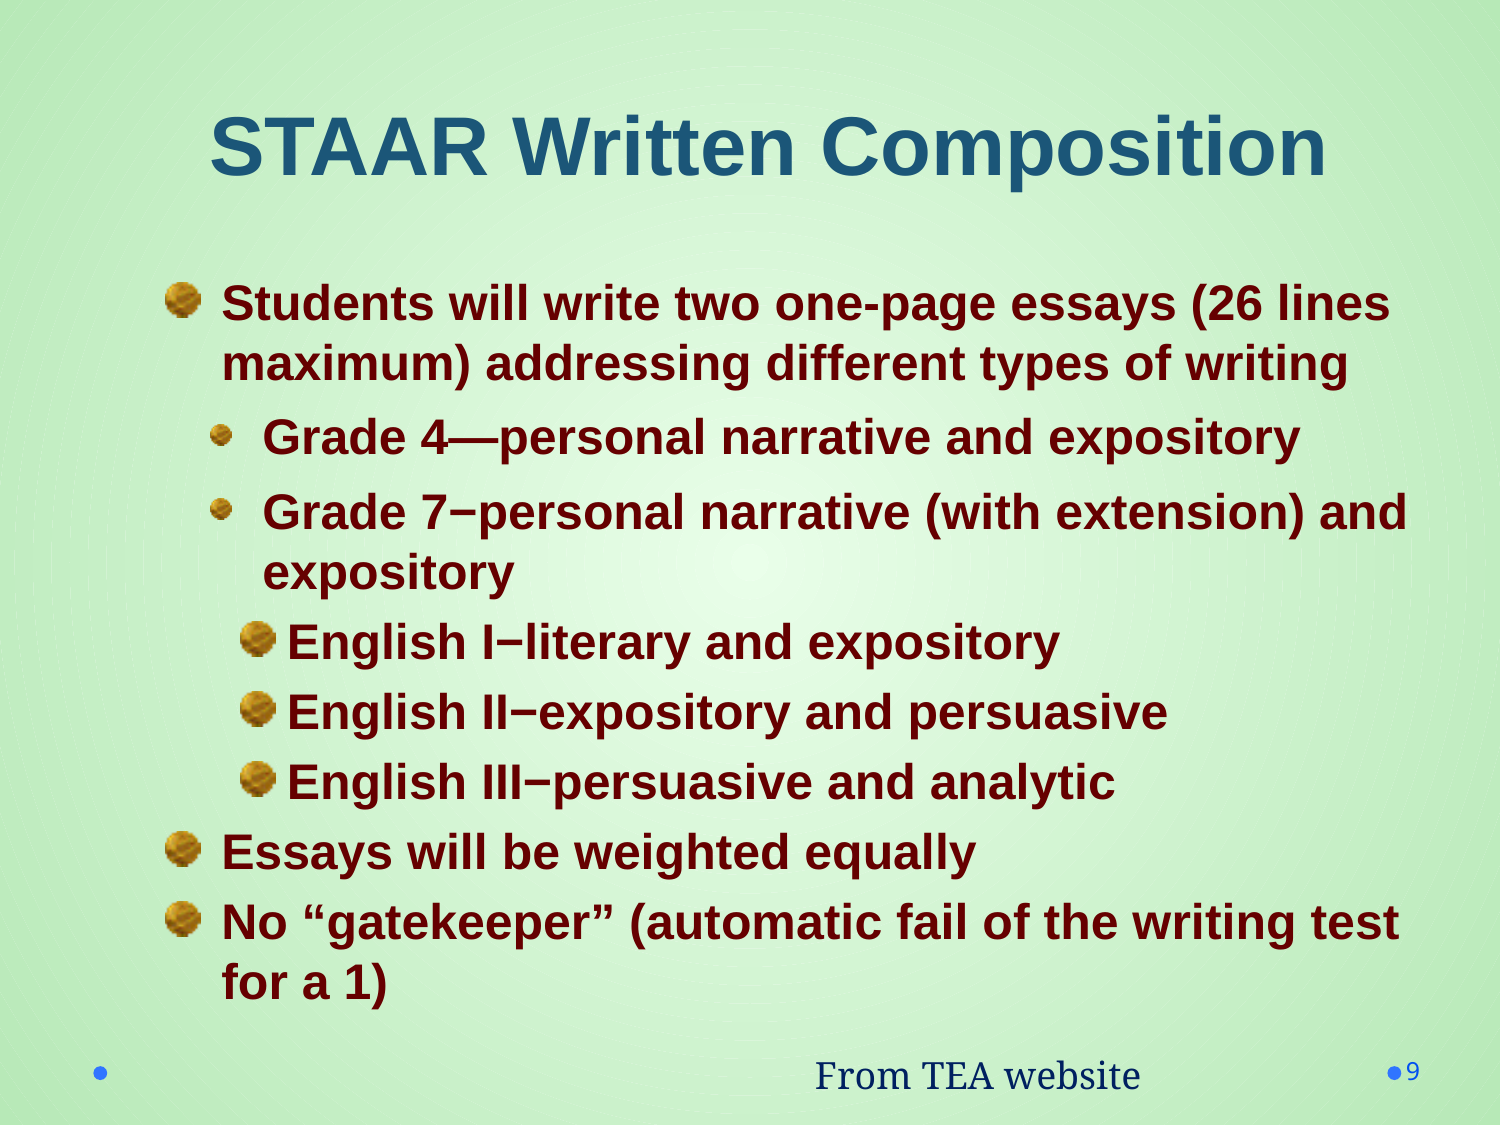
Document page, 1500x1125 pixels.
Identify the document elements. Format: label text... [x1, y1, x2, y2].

picture [240, 691, 276, 727]
slide_number 9 [1401, 1042, 1494, 1103]
picture [165, 831, 201, 867]
title STAAR Written Composition [100, 37, 1438, 200]
picture [240, 761, 276, 797]
text_box From TEA website [800, 1044, 1275, 1105]
picture [240, 621, 276, 657]
picture [210, 498, 232, 520]
picture [165, 282, 201, 318]
list Students will write two one-page essays (26 lines maximum) addressing different types of writing Grade 4—personal narrative and expository Grade 7−personal narrative (with extension) and expository English I−literary and expository English II−expository and persuasive English III−persuasive and analytic Essays will be weighted equally No “gatekeeper” (automatic fail of the writing test for a 1) [150, 262, 1425, 1069]
picture [210, 424, 232, 446]
picture [165, 901, 201, 937]
